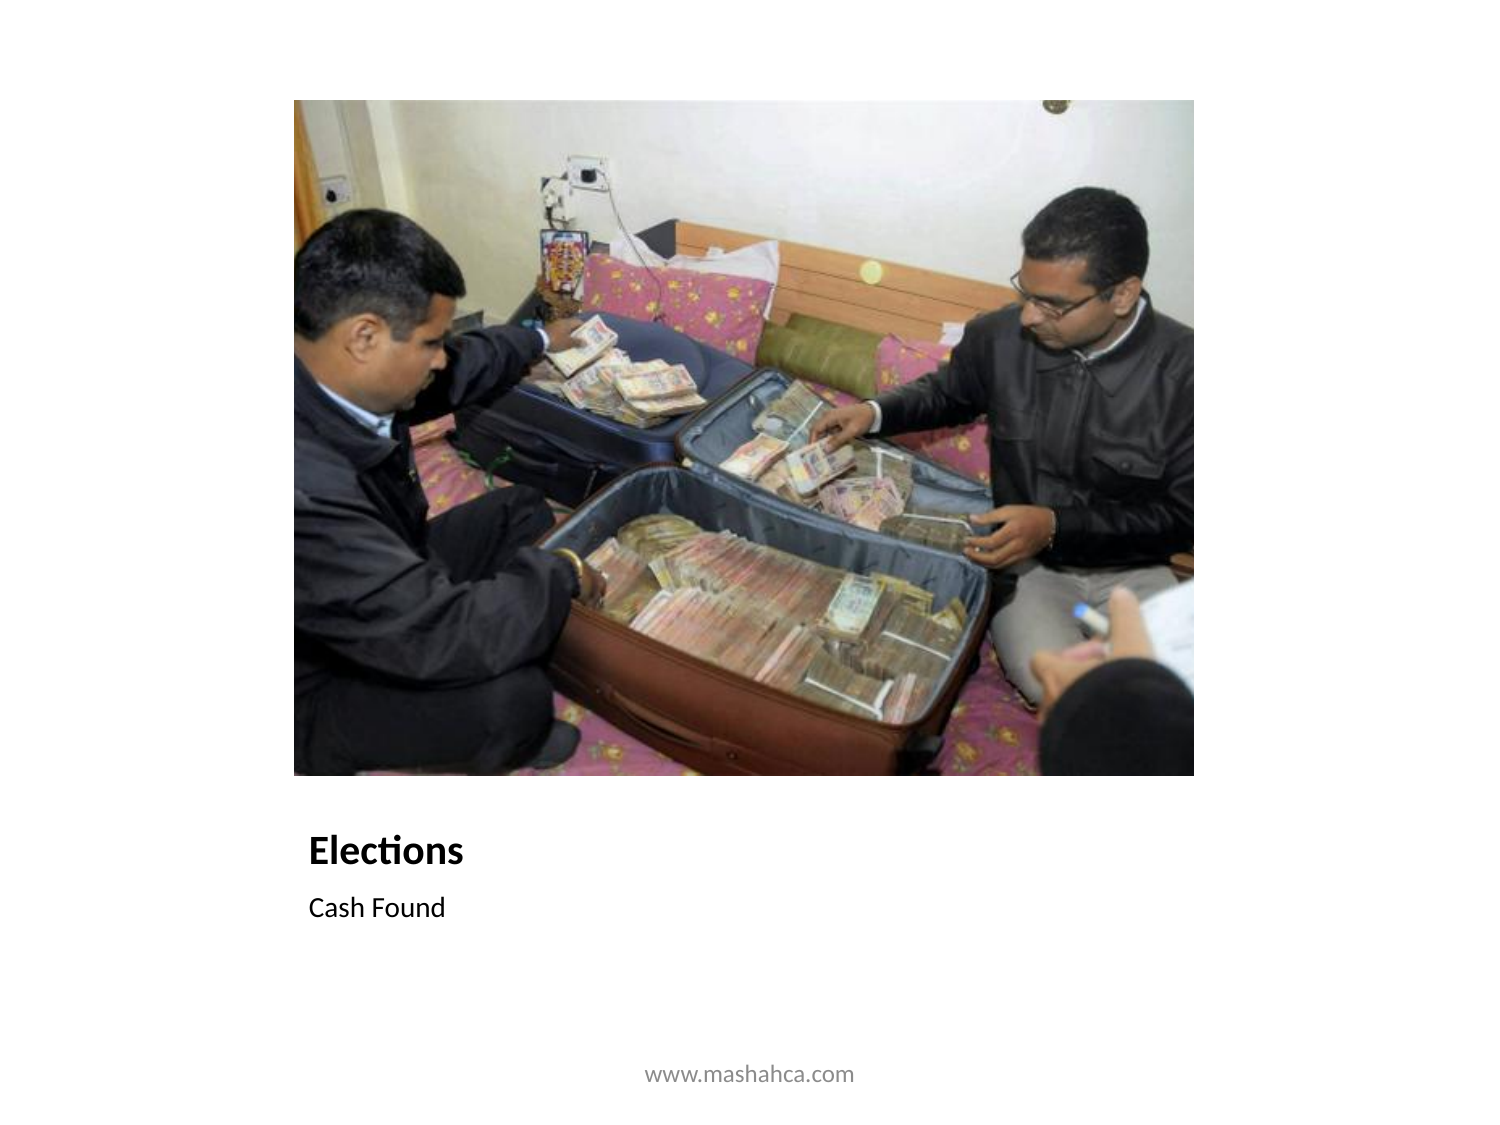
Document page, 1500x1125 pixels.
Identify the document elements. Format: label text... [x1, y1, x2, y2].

list Cash Found [294, 880, 1194, 1013]
title Elections [294, 787, 1194, 880]
picture [293, 100, 1195, 776]
footer www.mashahca.com [512, 1042, 988, 1103]
